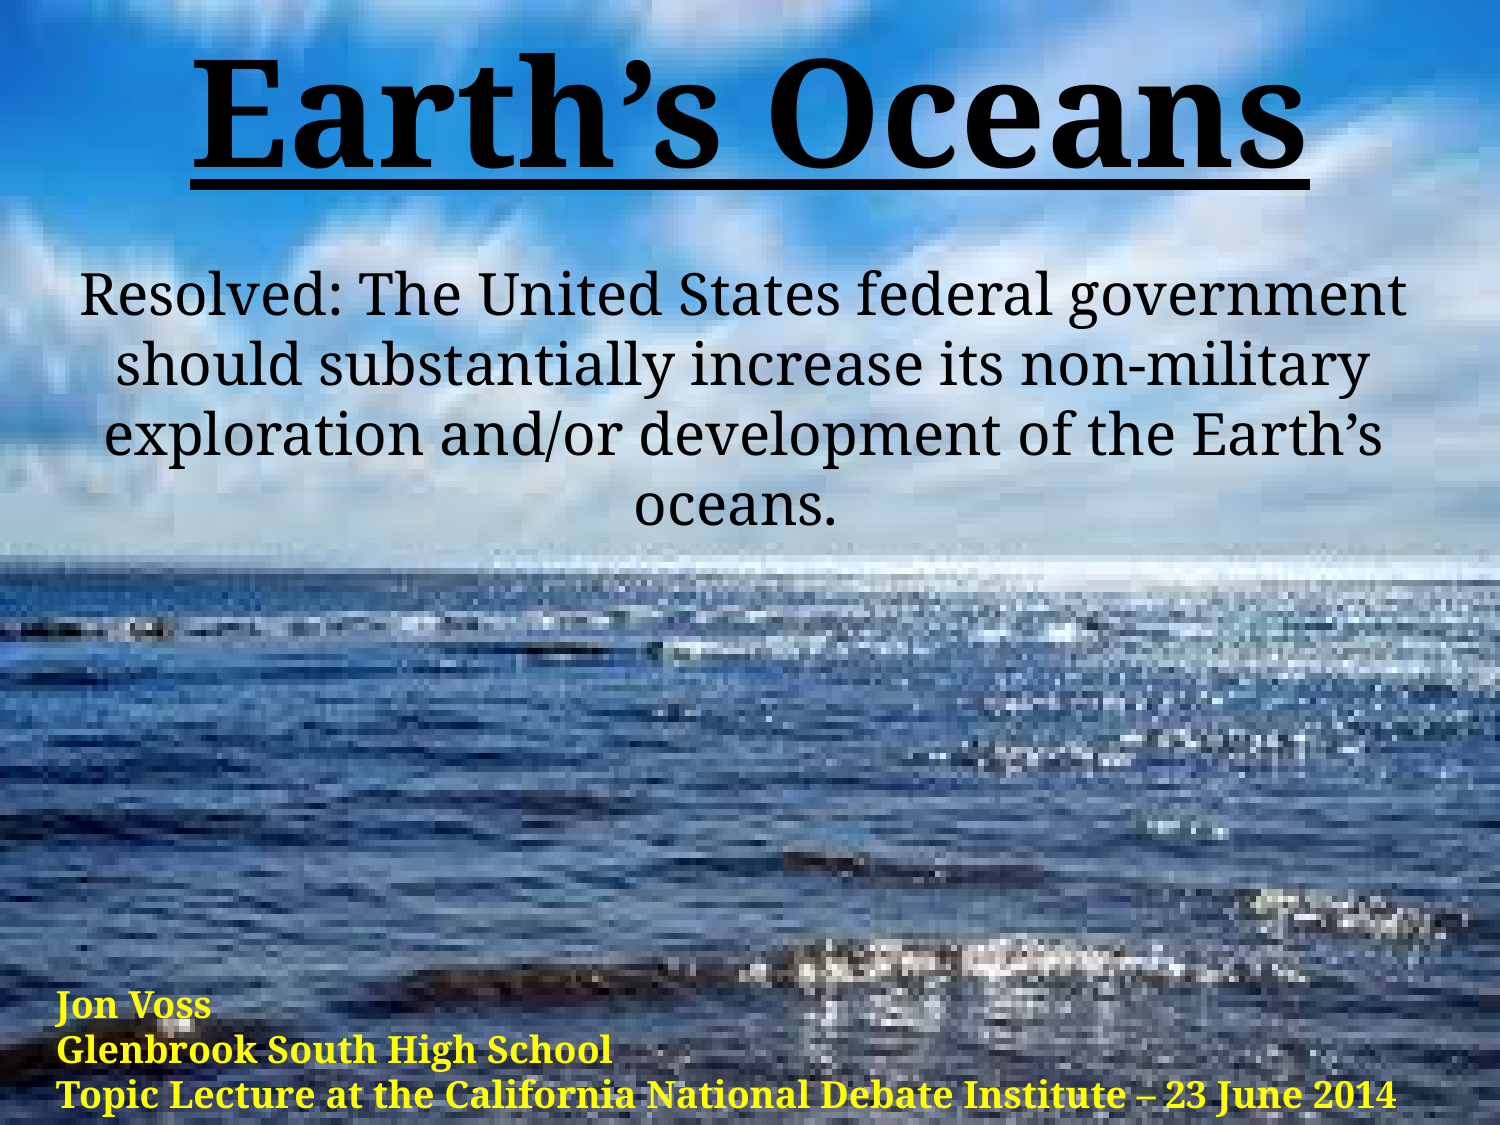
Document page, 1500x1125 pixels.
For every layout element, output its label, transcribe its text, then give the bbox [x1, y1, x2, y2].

picture [0, 0, 1500, 1125]
subtitle Resolved: The United States federal government should substantially increase its non-military exploration and/or development of the Earth’s oceans. [12, 249, 1475, 588]
text_box Jon Voss Glenbrook South High School Topic Lecture at the California National Debate Institute – 23 June 2014 [40, 973, 1414, 1124]
title Earth’s Oceans [112, 0, 1388, 229]
